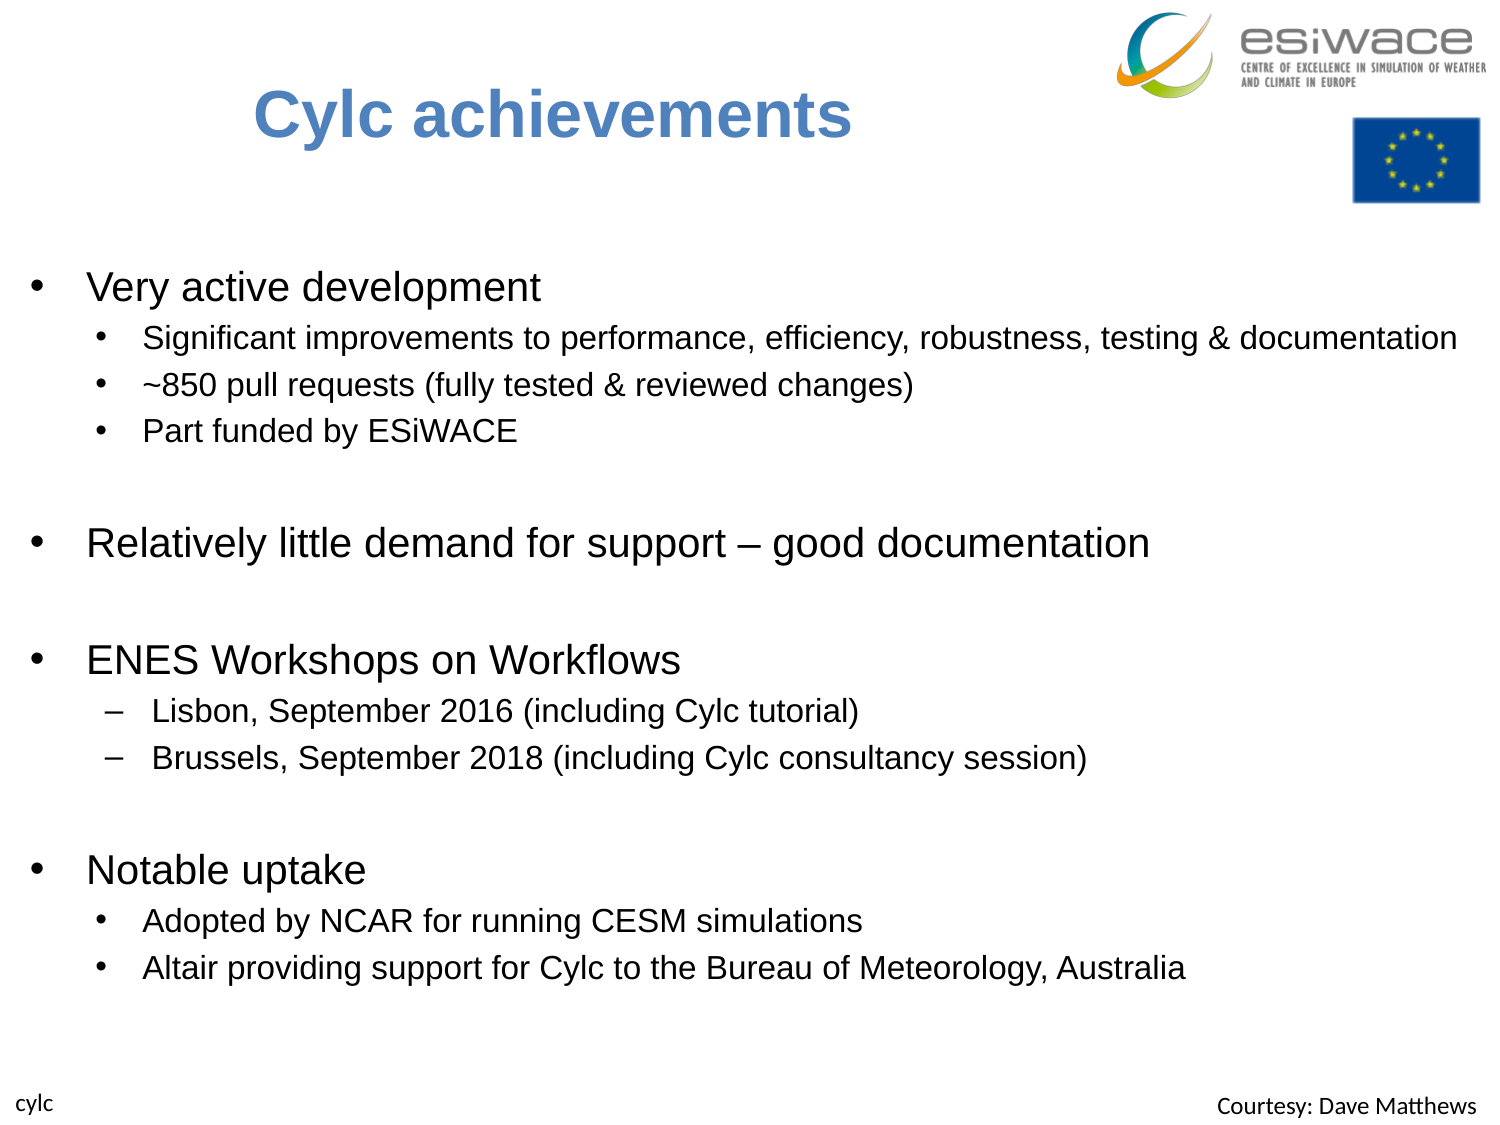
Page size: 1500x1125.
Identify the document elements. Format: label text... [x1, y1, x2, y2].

list Very active development Significant improvements to performance, efficiency, robustness, testing & documentation ~850 pull requests (fully tested & reviewed changes) Part funded by ESiWACE Relatively little demand for support – good documentation ENES Workshops on Workflows Lisbon, September 2016 (including Cylc tutorial) Brussels, September 2018 (including Cylc consultancy session) Notable uptake Adopted by NCAR for running CESM simulations Altair providing support for Cylc to the Bureau of Meteorology, Australia [14, 222, 1483, 1024]
title Cylc achievements [14, 14, 1093, 208]
text_box Courtesy: Dave Matthews [1202, 1082, 1493, 1125]
picture [1111, 11, 1486, 101]
picture [1351, 116, 1483, 206]
text_box cylc [0, 1079, 69, 1125]
